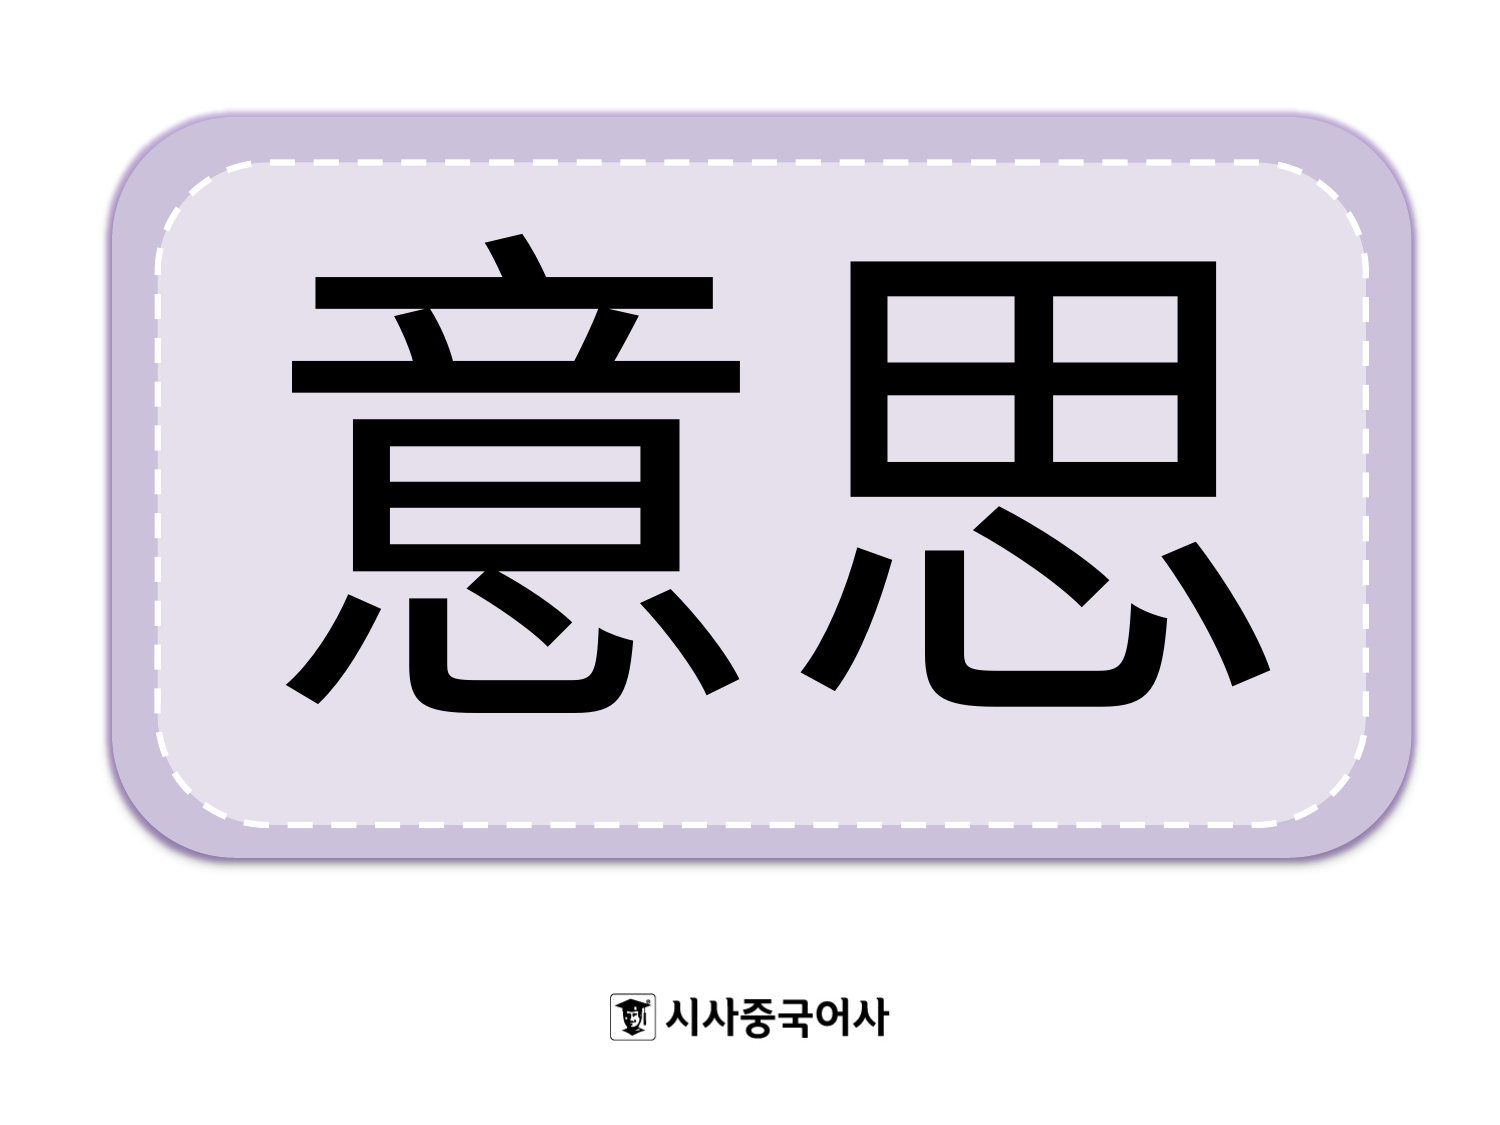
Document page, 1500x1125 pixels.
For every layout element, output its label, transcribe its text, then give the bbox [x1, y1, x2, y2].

picture [602, 987, 898, 1047]
text_box 意思 [171, 137, 1380, 800]
